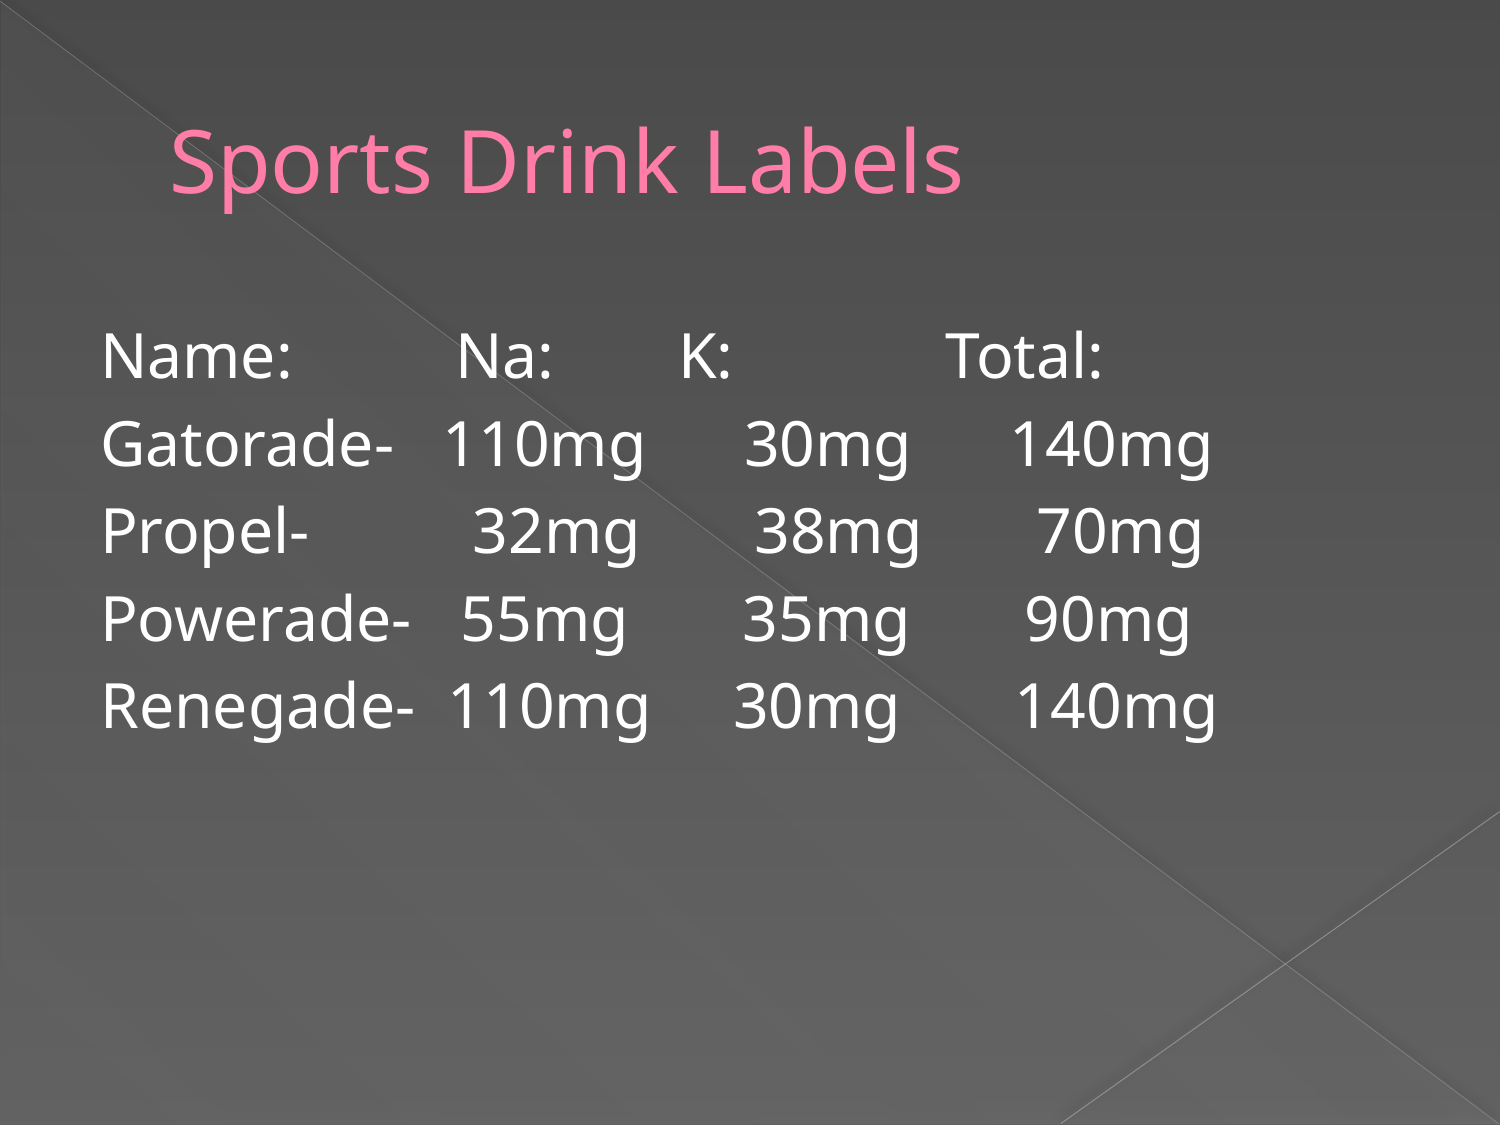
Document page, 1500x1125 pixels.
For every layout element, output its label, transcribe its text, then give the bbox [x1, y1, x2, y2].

title Sports Drink Labels [75, 43, 1425, 274]
list Name: Na: K: Total: Gatorade- 110mg 30mg 140mg Propel- 32mg 38mg 70mg Powerade- 55mg 35mg 90mg Renegade- 110mg 30mg 140mg [75, 308, 1425, 1059]
